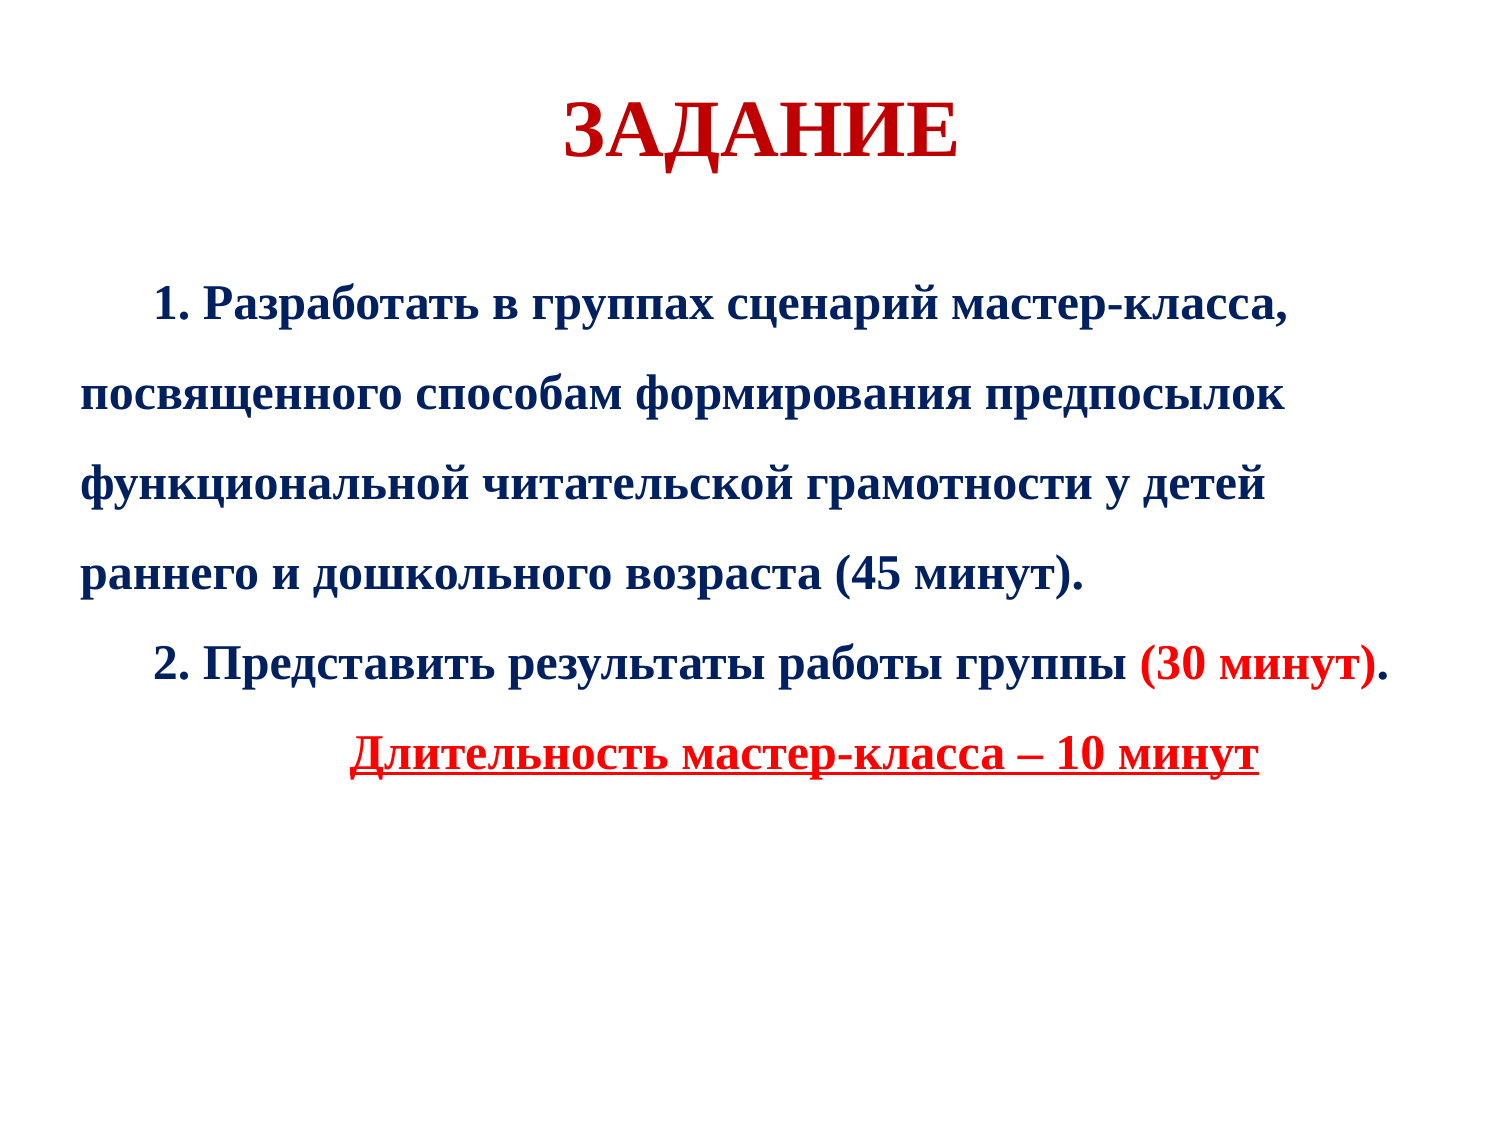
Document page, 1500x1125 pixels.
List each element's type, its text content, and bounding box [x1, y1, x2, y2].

title ЗАДАНИЕ [76, 66, 1447, 231]
text_box 1. Разработать в группах сценарий мастер-класса, посвященного способам формирования предпосылок функциональной читательской грамотности у детей раннего и дошкольного возраста (45 минут). 2. Представить результаты работы группы (30 минут). Длительность мастер-класса – 10 минут [65, 231, 1471, 787]
